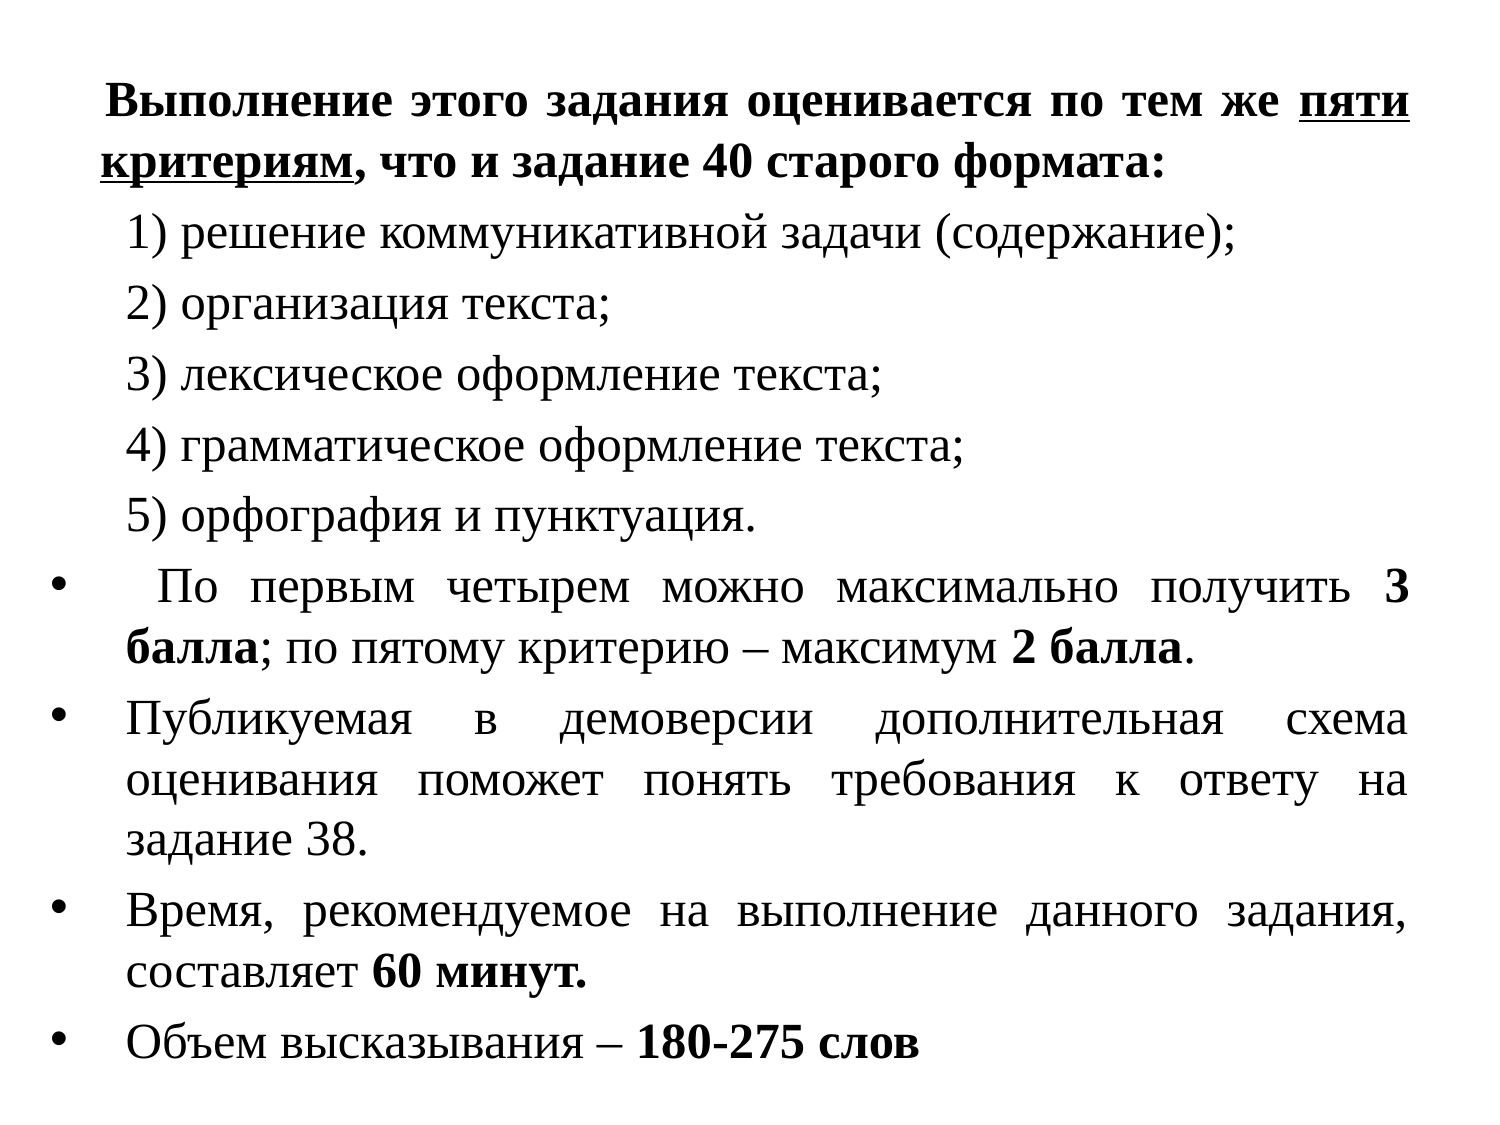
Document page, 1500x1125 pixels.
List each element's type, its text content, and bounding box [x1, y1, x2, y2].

list Выполнение этого задания оценивается по тем же пяти критериям, что и задание 40 старого формата: 1) решение коммуникативной задачи (содержание); 2) организация текста; 3) лексическое оформление текста; 4) грамматическое оформление текста; 5) орфография и пунктуация. По первым четырем можно максимально получить 3 балла; по пятому критерию – максимум 2 балла. Публикуемая в демоверсии дополнительная схема оценивания поможет понять требования к ответу на задание 38. Время, рекомендуемое на выполнение данного задания, составляет 60 минут. Объем высказывания – 180-275 слов [35, 58, 1425, 1079]
